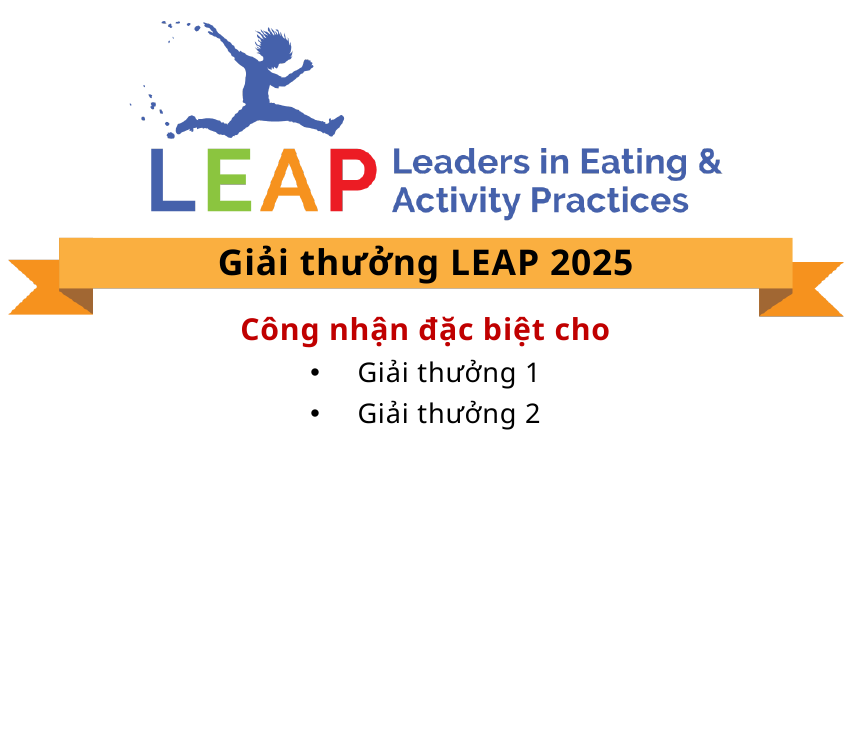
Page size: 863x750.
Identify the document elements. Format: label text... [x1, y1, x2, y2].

list Công nhận đặc biệt cho Giải thưởng 1 Giải thưởng 2 [91, 307, 760, 603]
title Giải thưởng LEAP 2025 [60, 240, 792, 287]
picture [1, 0, 863, 338]
